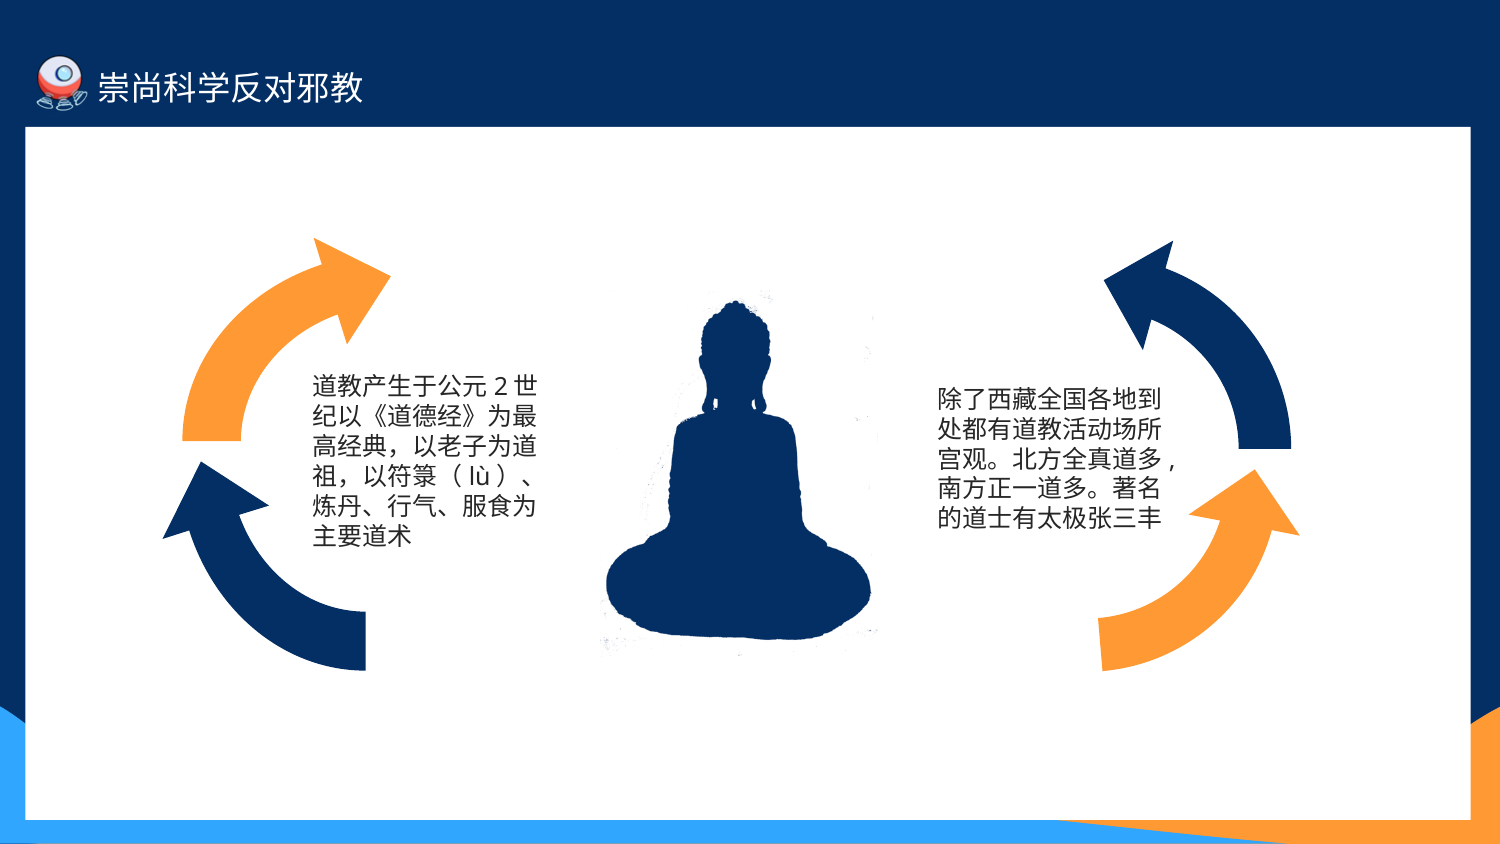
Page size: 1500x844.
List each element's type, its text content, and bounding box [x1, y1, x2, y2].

picture [8, 42, 117, 119]
text_box 道教产生于公元2世纪以《道德经》为最高经典，以老子为道祖，以符箓（lù）、炼丹、行气、服食为主要道术 [391, 363, 561, 558]
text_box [162, 237, 391, 671]
text_box 除了西藏全国各地到处都有道教活动场所宫观。北方全真道多,南方正一道多。著名的道士有太极张三丰 [923, 375, 1098, 541]
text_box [1098, 240, 1300, 672]
picture [599, 290, 878, 660]
